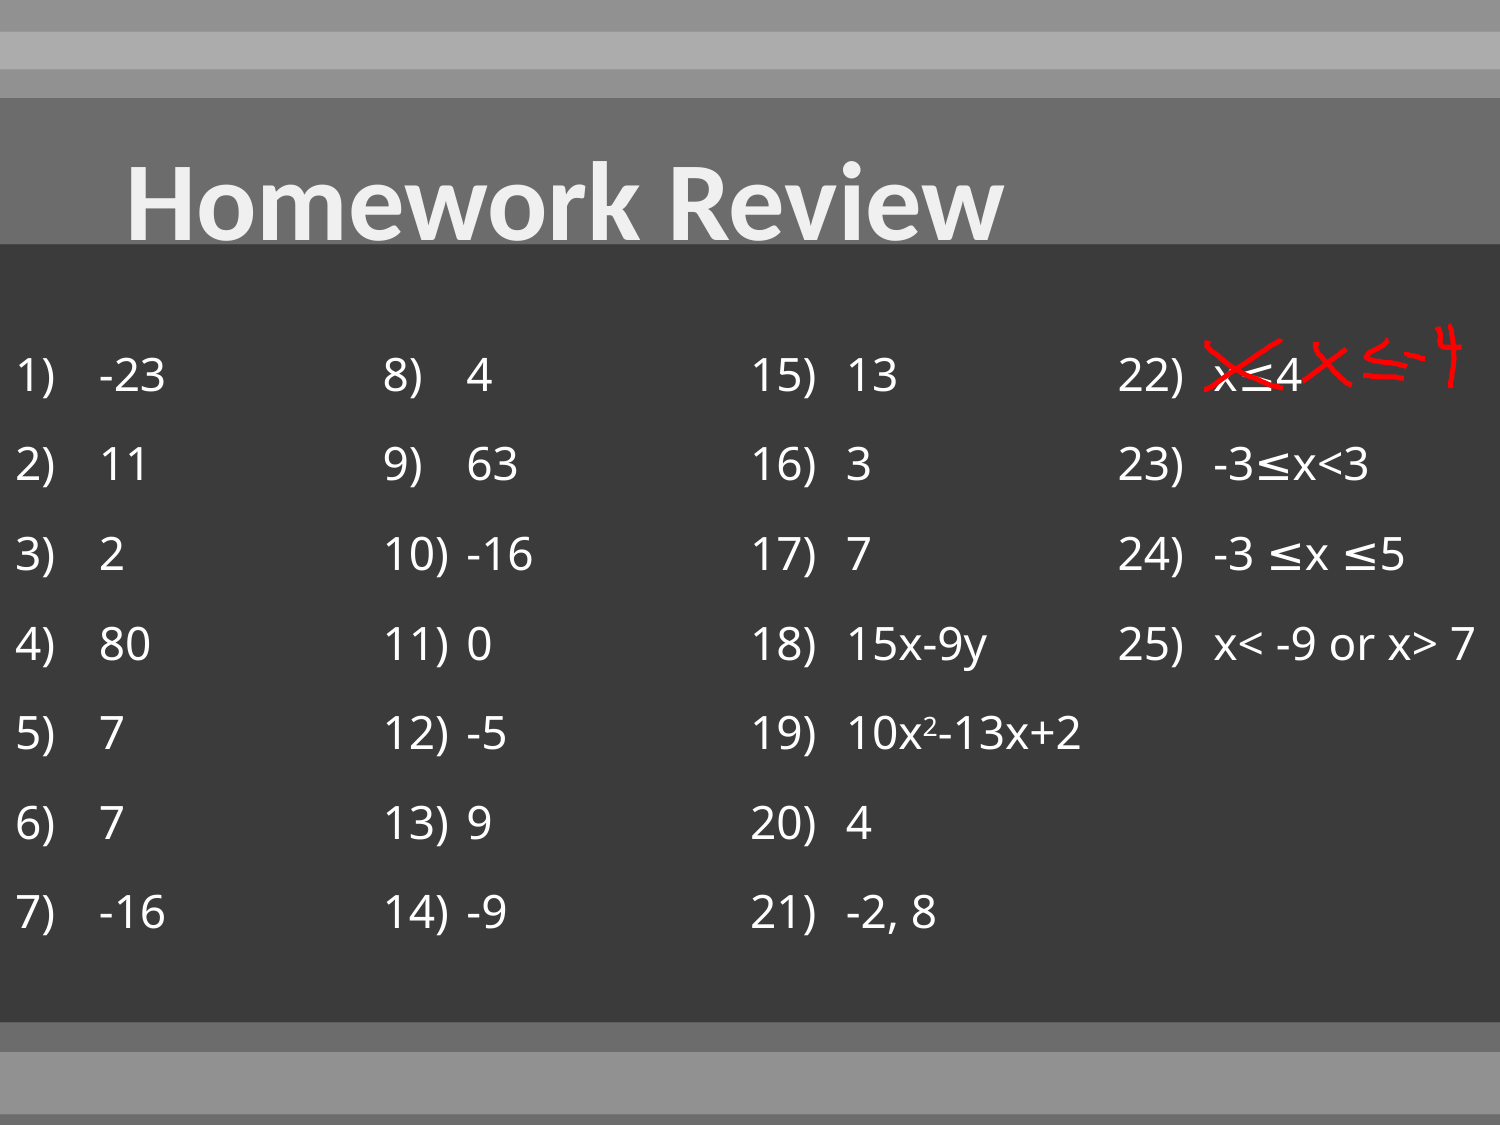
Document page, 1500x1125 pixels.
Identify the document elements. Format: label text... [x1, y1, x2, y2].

picture [0, 0, 1500, 337]
text_box [1196, 337, 1473, 398]
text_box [1202, 324, 1464, 392]
picture [0, 950, 1500, 1125]
list -23 11 2 80 7 7 -16 4 63 -16 0 -5 9 -9 13 3 7 15x-9y 10x2-13x+2 4 -2, 8 x≤4 -3≤x<3 -3 ≤x ≤5 x< -9 or x> 7 [0, 337, 1500, 950]
title Homework Review [110, 30, 1390, 271]
